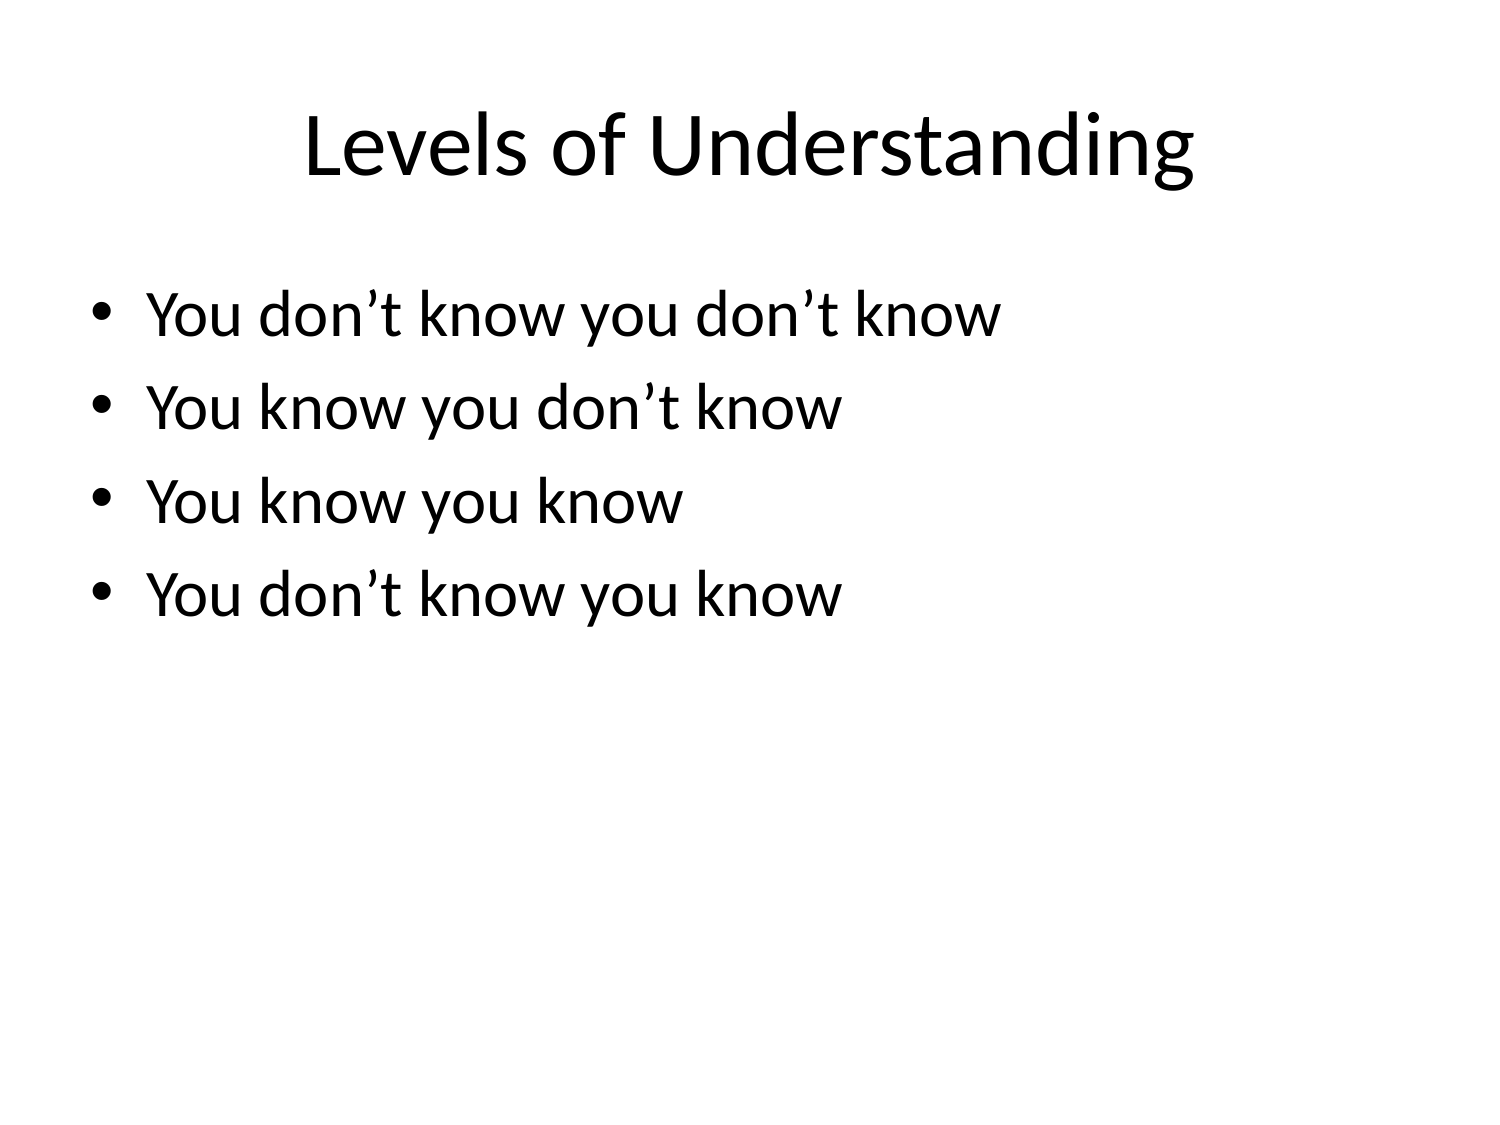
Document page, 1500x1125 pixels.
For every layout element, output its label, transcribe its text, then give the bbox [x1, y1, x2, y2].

title Levels of Understanding [75, 45, 1425, 233]
list You don’t know you don’t know You know you don’t know You know you know You don’t know you know [75, 262, 1425, 1005]
